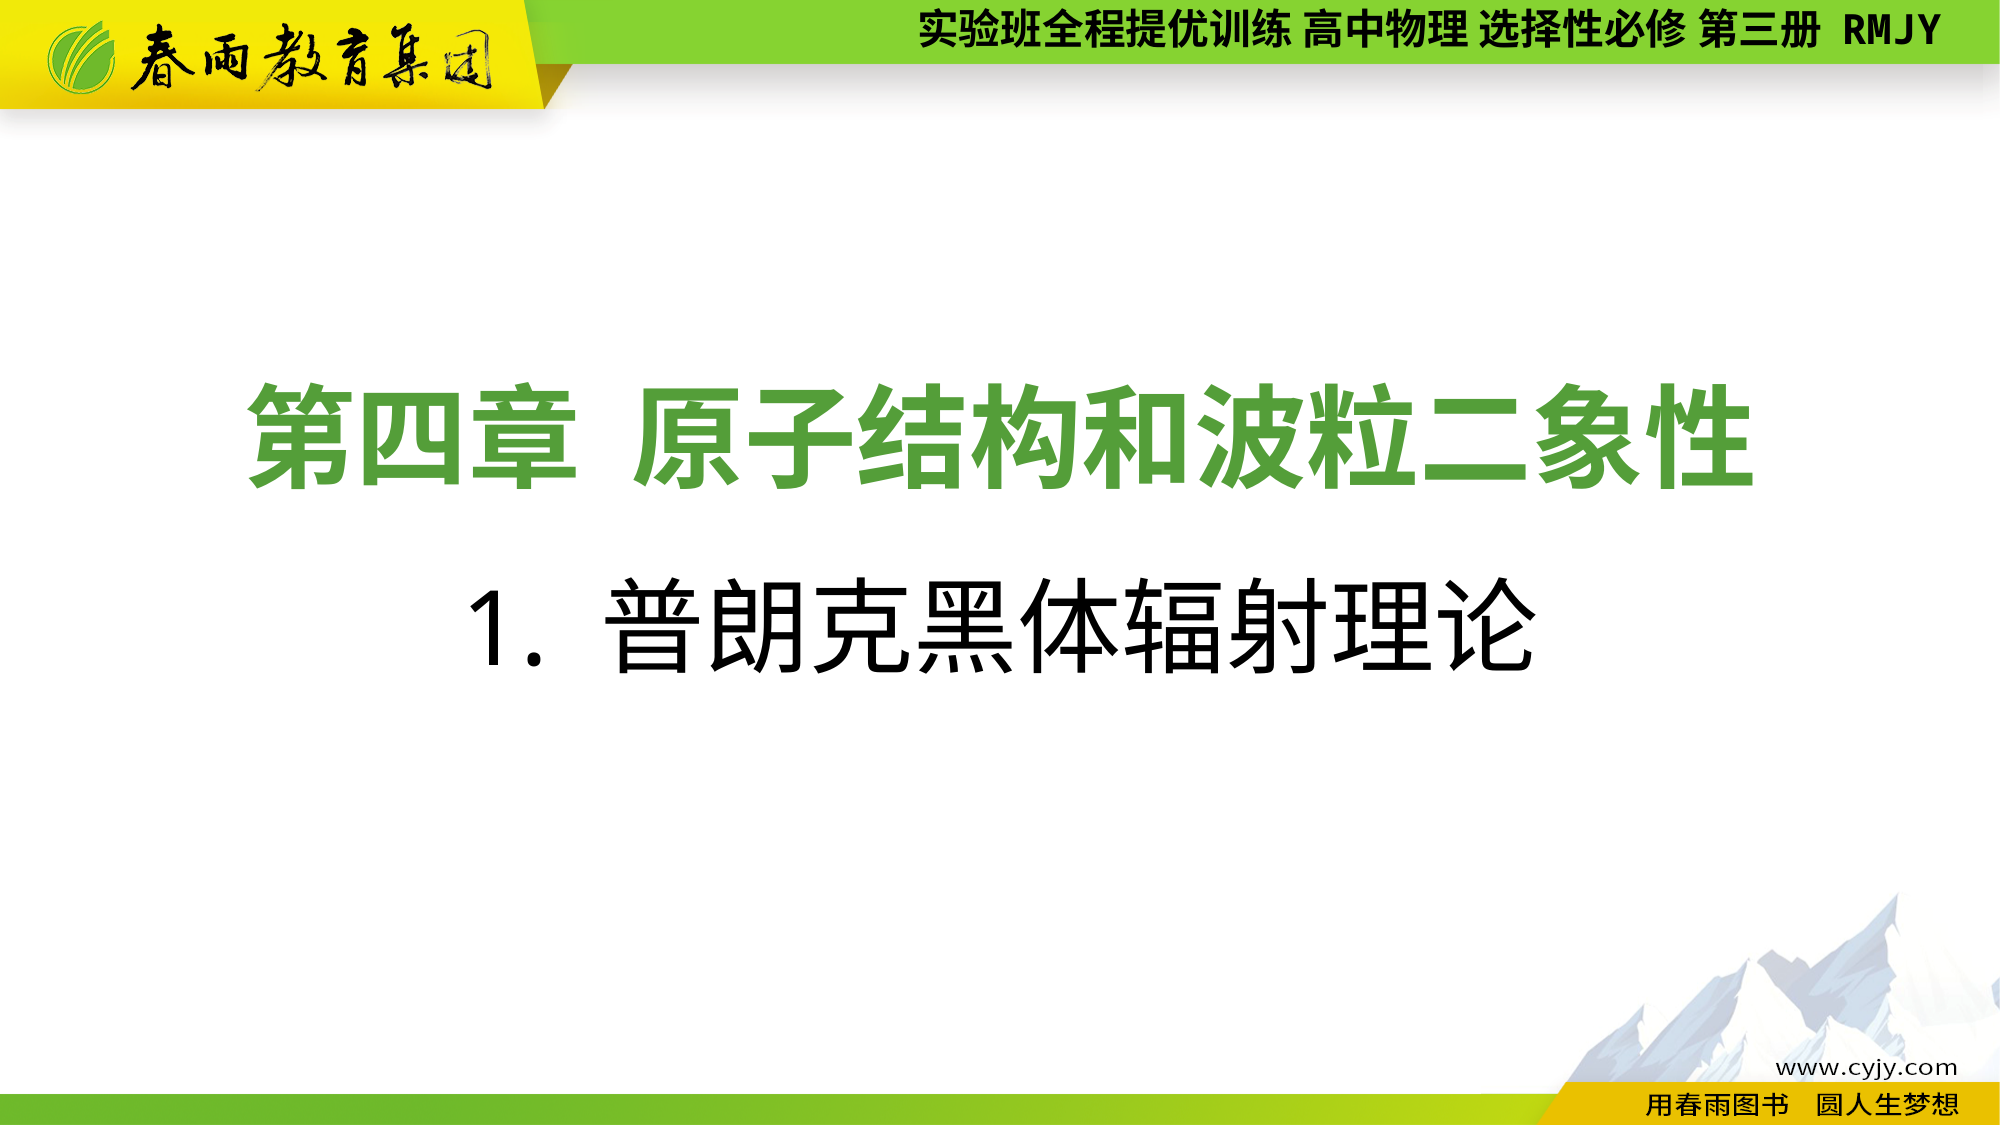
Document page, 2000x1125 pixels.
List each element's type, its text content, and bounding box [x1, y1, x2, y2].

text_box 1. 普朗克黑体辐射理论 [54, 491, 1946, 694]
picture [0, 0, 2000, 1125]
text_box 第四章 原子结构和波粒二象性 [54, 291, 1946, 491]
